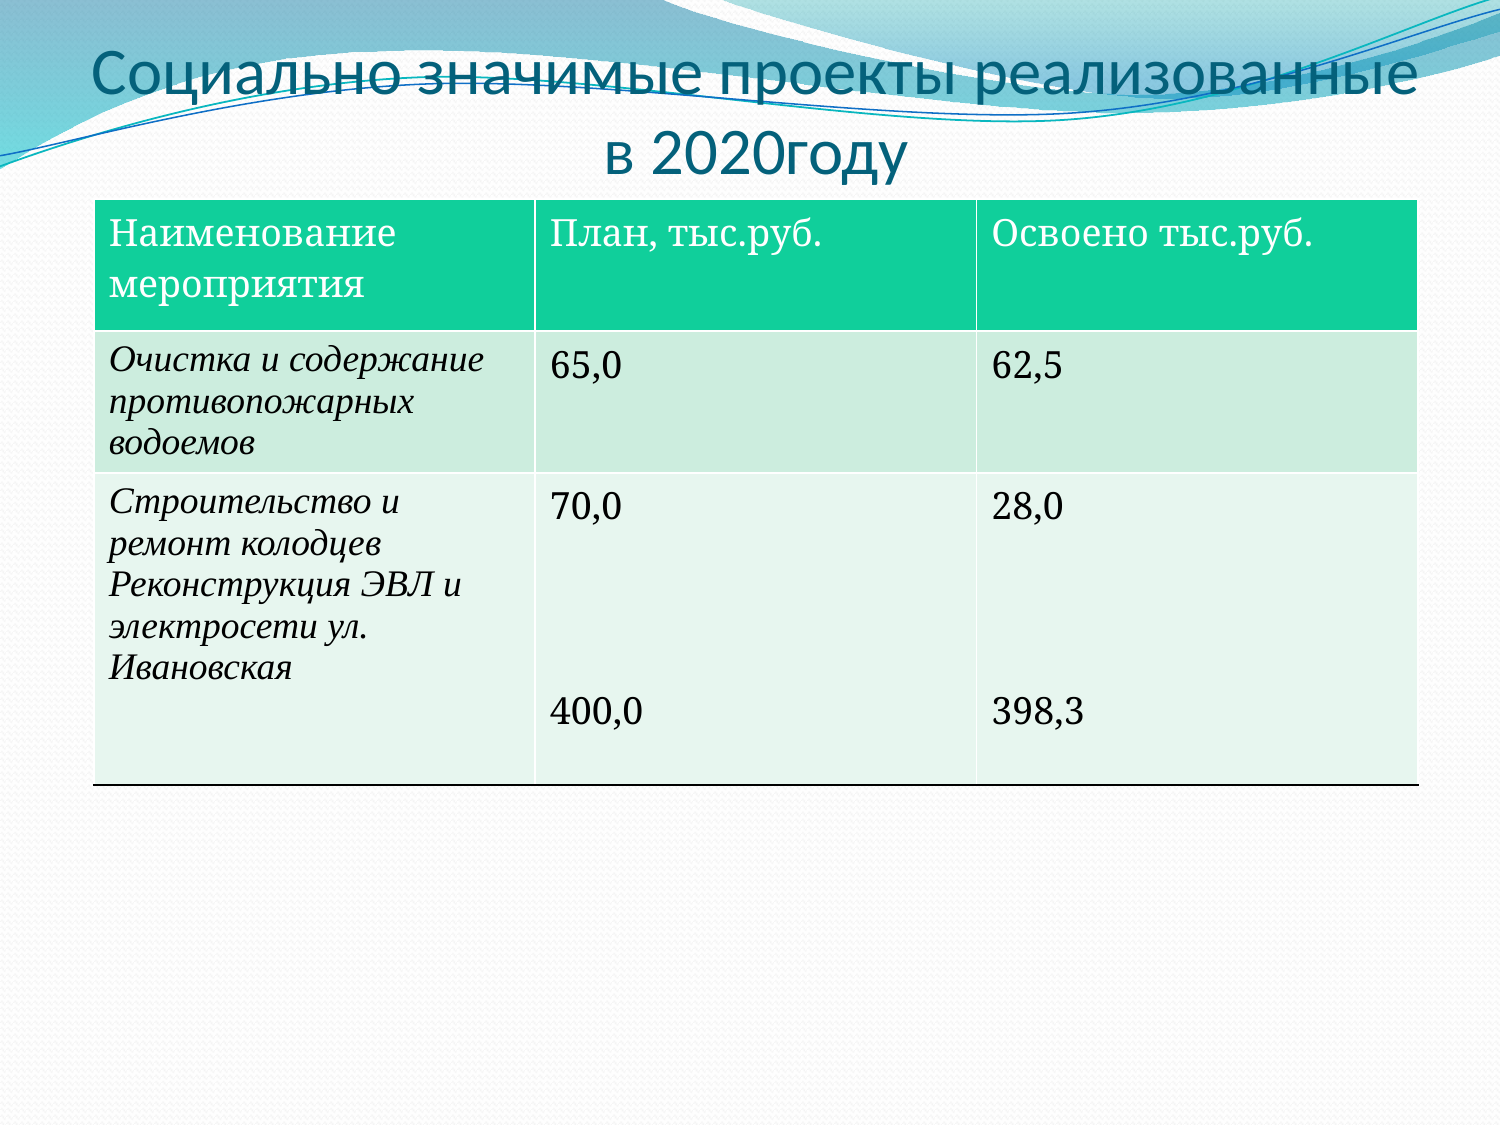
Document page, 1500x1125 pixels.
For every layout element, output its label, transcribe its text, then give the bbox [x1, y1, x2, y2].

table_cell 70,0 400,0 [536, 474, 976, 784]
table_header План, тыс.руб. [536, 200, 976, 330]
table_cell 62,5 [977, 332, 1417, 472]
table_cell Строительство и ремонт колодцев Реконструкция ЭВЛ и электросети ул. Ивановская [95, 474, 534, 784]
table_cell Очистка и содержание противопожарных водоемов [95, 332, 534, 472]
table_cell 28,0 398,3 [977, 474, 1417, 784]
title Социально значимые проекты реализованные в 2020году [75, 115, 1438, 188]
table_header Наименование мероприятия [95, 200, 534, 330]
table_cell 65,0 [536, 332, 976, 472]
table_header Освоено тыс.руб. [977, 200, 1417, 330]
